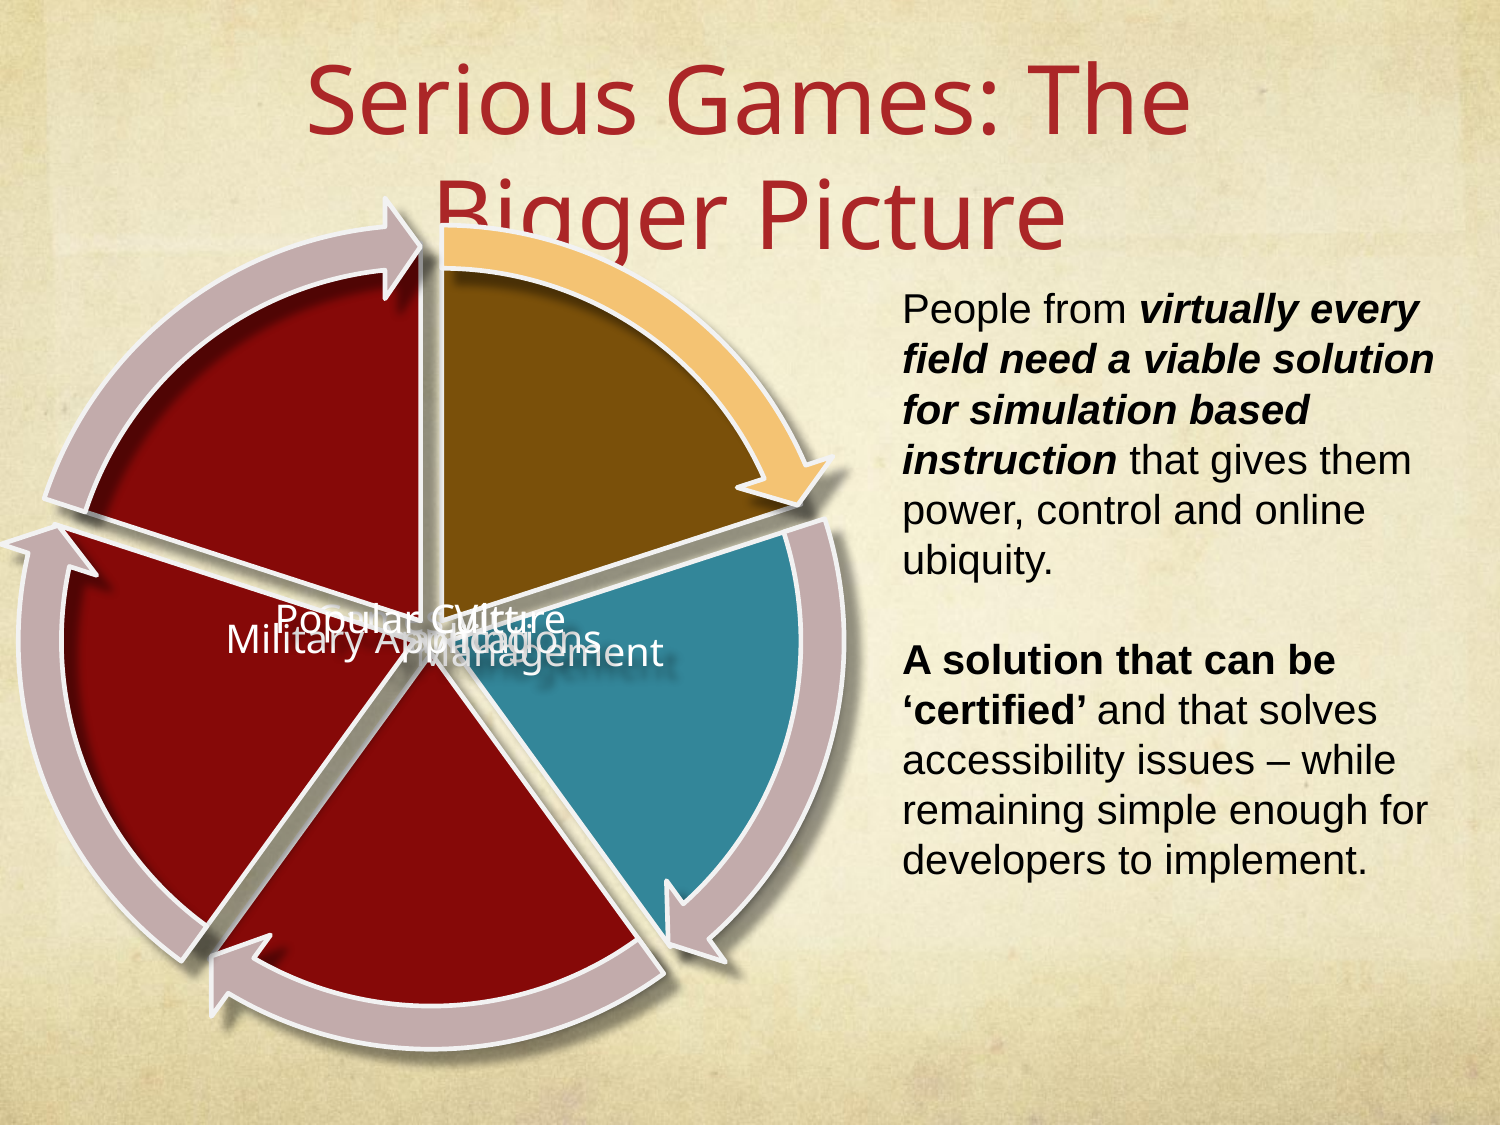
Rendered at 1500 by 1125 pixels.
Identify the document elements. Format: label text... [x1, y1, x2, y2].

text_box People from virtually every field need a viable solution for simulation based instruction that gives them power, control and online ubiquity. A solution that can be ‘certified’ and that solves accessibility issues – while remaining simple enough for developers to implement. [927, 274, 1475, 890]
picture [0, 0, 1500, 1125]
title Serious Games: The Bigger Picture [150, 82, 1350, 225]
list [0, 186, 913, 1088]
